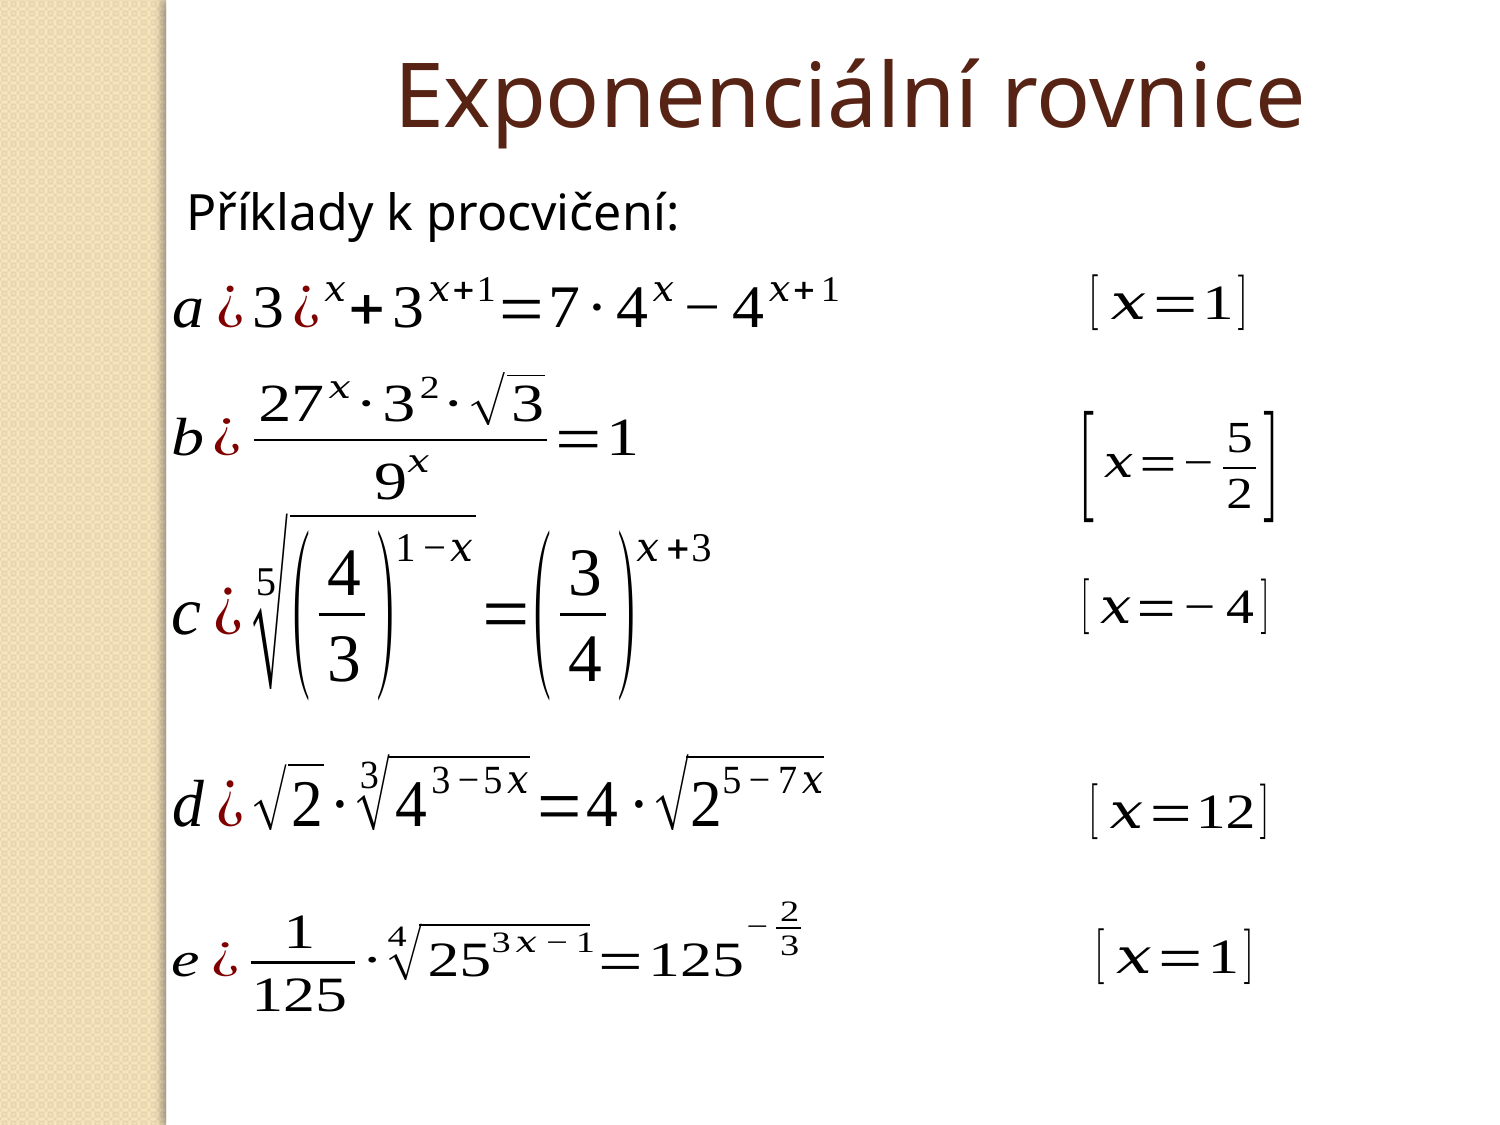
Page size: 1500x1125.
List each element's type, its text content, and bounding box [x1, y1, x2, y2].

text_box Exponenciální rovnice [235, 30, 1466, 159]
text_box Příklady k procvičení: [171, 172, 739, 248]
